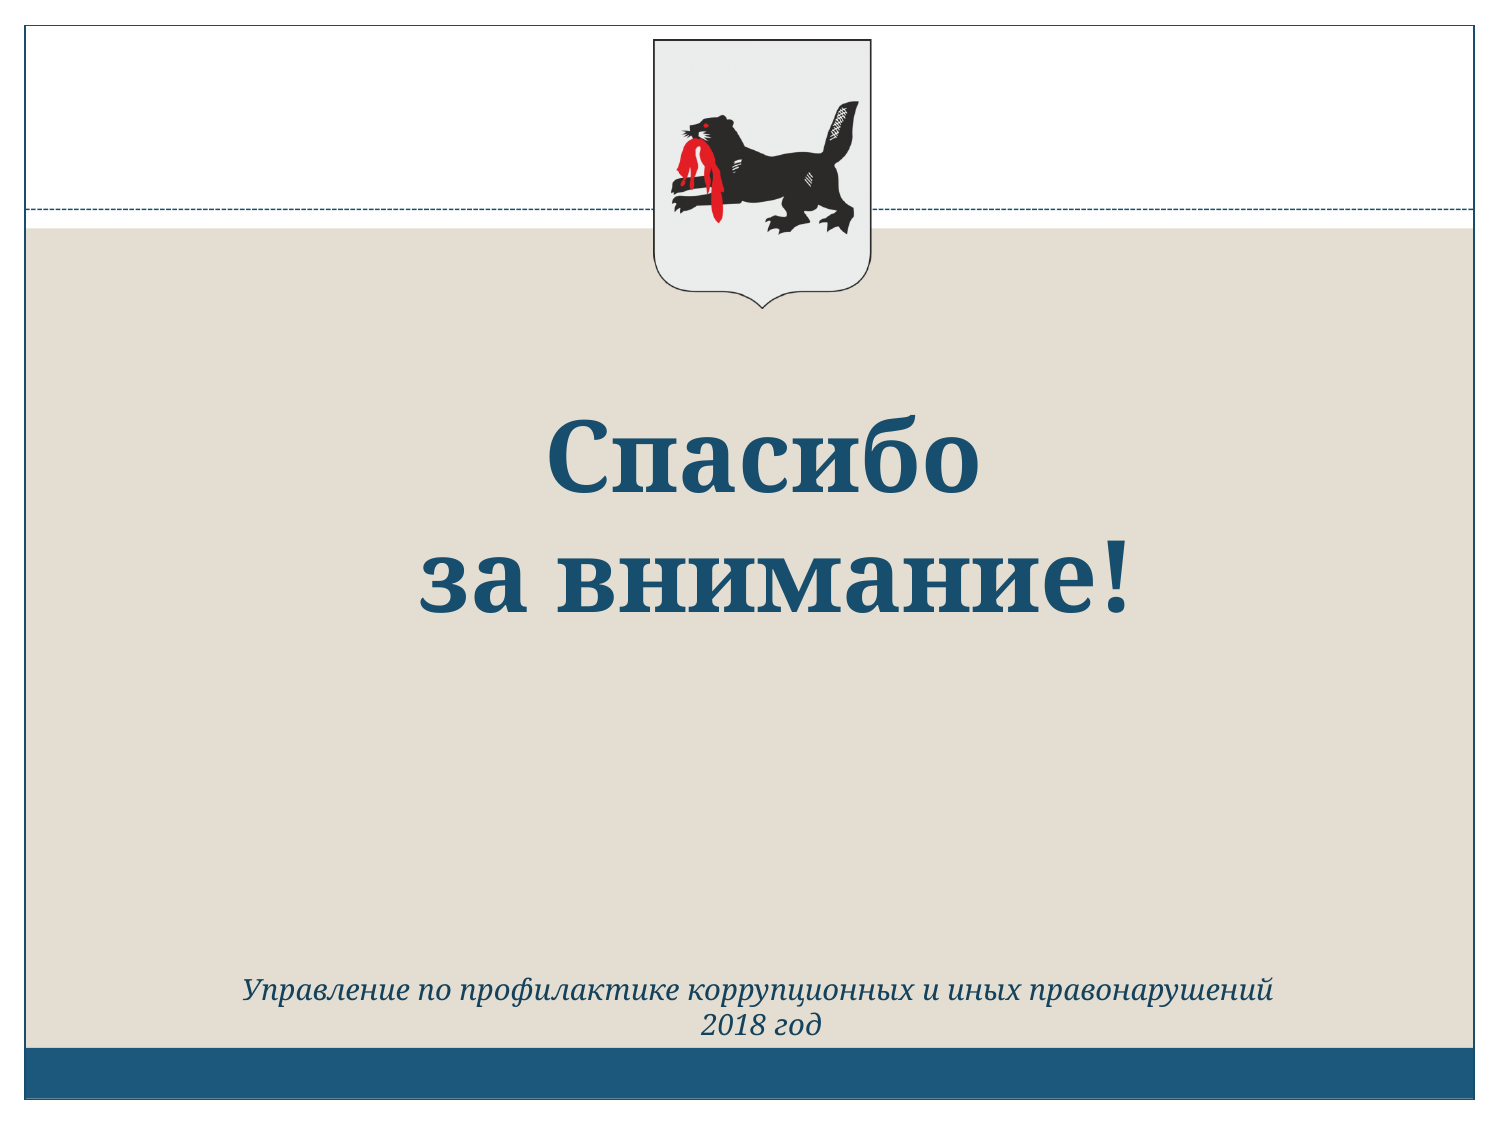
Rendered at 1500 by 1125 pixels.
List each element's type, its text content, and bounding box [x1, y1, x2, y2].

text_box Управление по профилактике коррупционных и иных правонарушений 2018 год [88, 964, 1436, 1049]
picture [626, 39, 897, 309]
title Спасибо за внимание! [76, 515, 1477, 640]
